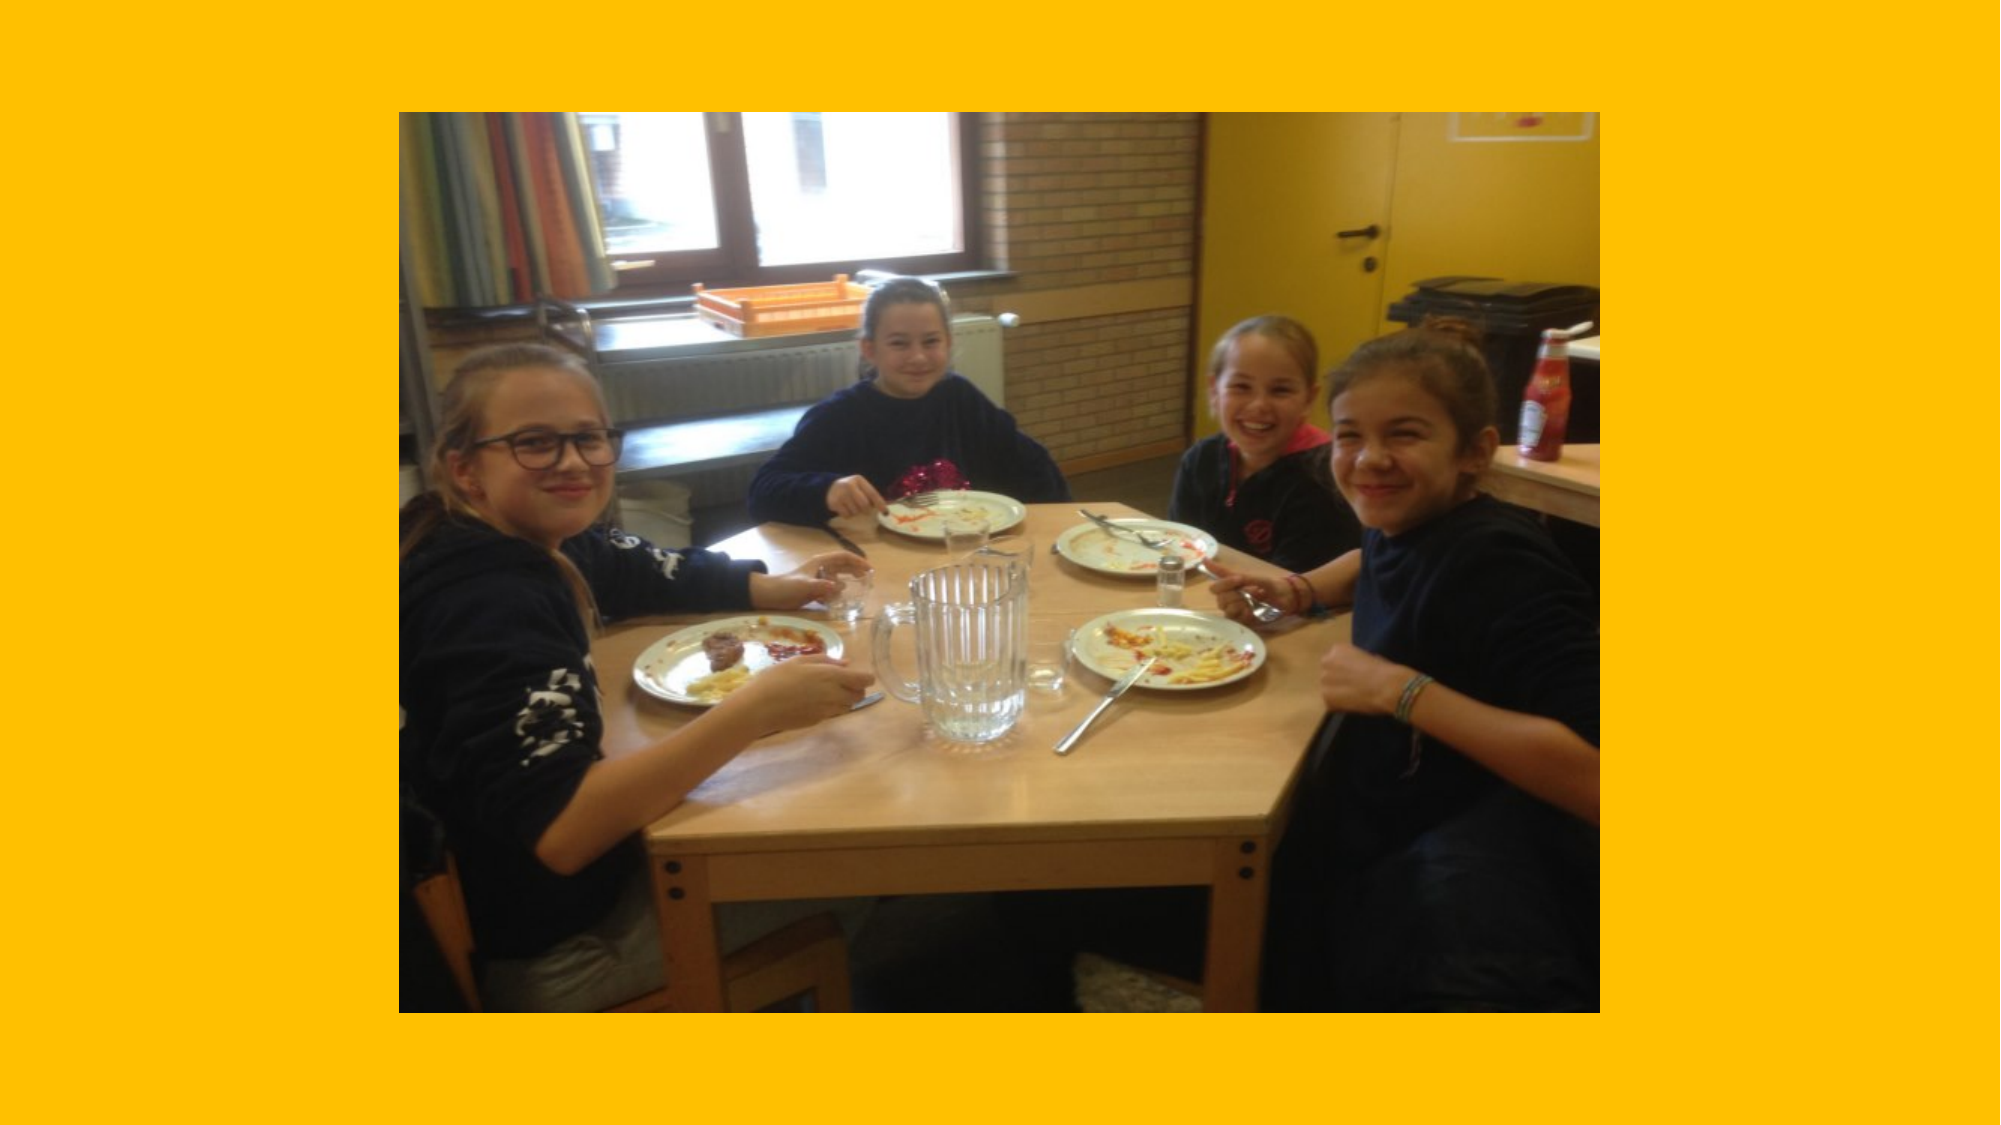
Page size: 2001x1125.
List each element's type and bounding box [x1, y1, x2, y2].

picture [399, 112, 1600, 1013]
